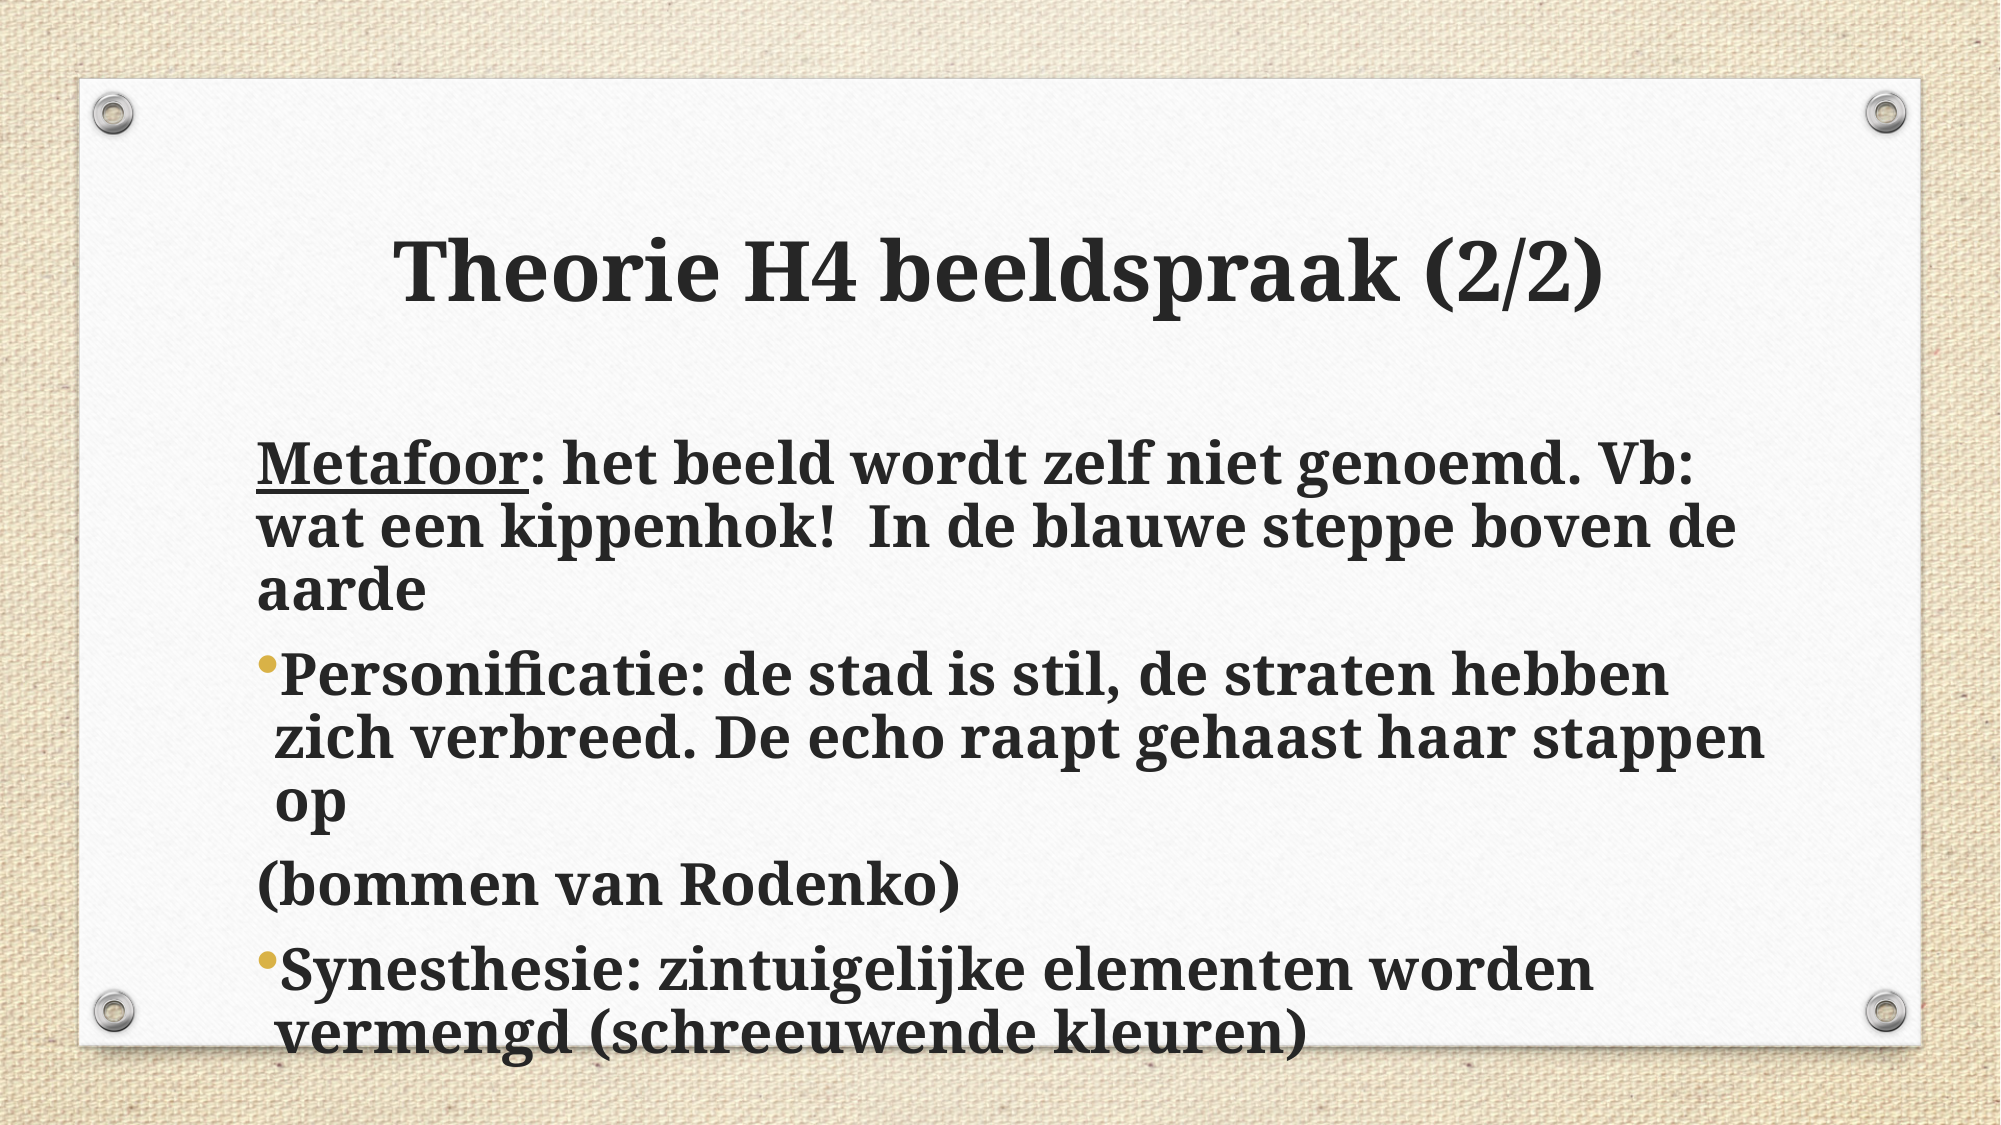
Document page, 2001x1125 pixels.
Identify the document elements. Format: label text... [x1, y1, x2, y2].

list Metafoor: het beeld wordt zelf niet genoemd. Vb: wat een kippenhok! In de blauwe steppe boven de aarde Personificatie: de stad is stil, de straten hebben zich verbreed. De echo raapt gehaast haar stappen op (bommen van Rodenko) Synesthesie: zintuigelijke elementen worden vermengd (schreeuwende kleuren) [212, 419, 1788, 965]
picture [0, 0, 2001, 1125]
title Theorie H4 beeldspraak (2/2) [212, 161, 1788, 375]
